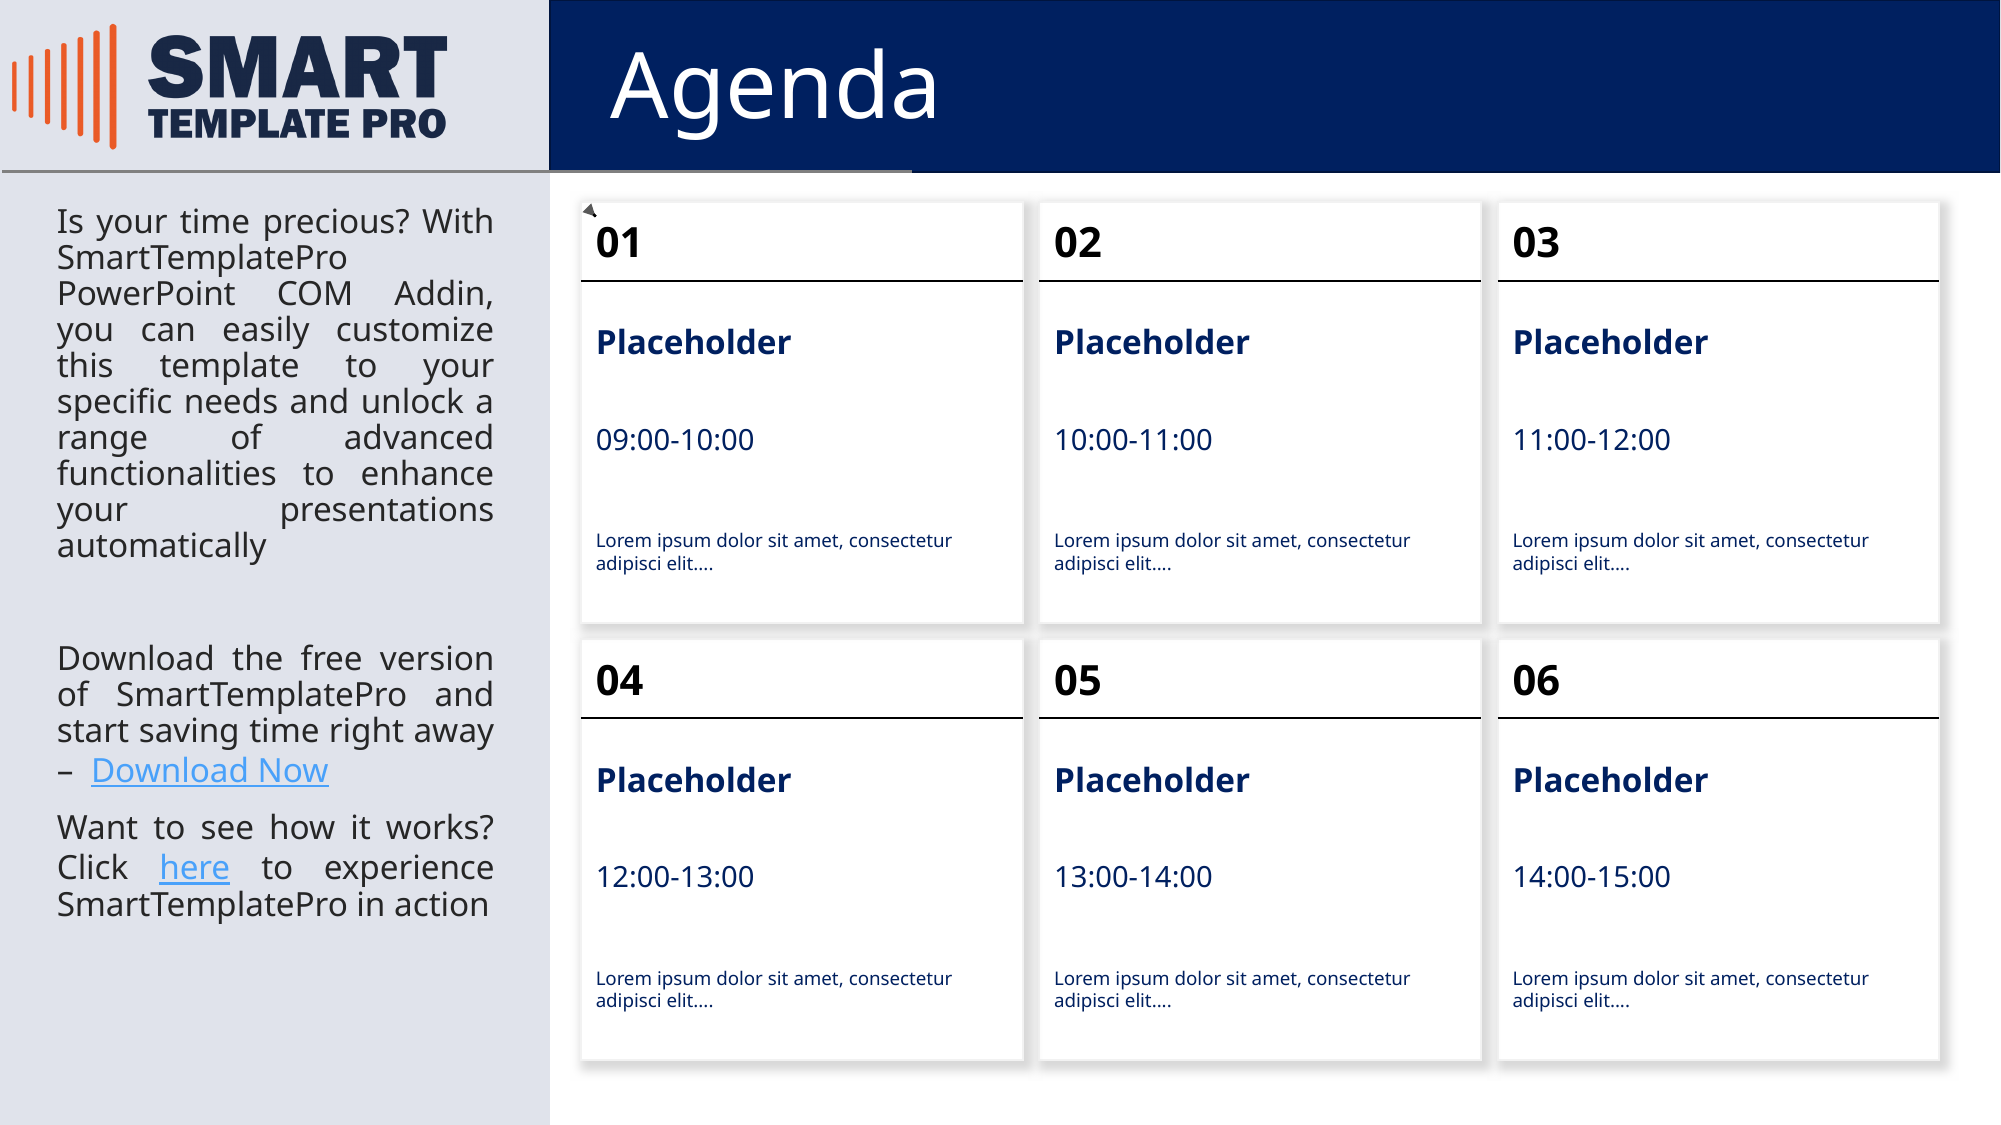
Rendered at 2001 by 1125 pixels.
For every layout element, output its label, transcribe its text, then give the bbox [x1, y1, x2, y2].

text_box Is your time precious? With SmartTemplatePro PowerPoint COM Addin, you can easily customize this template to your specific needs and unlock a range of advanced functionalities to enhance your presentations automatically Download the free version of SmartTemplatePro and start saving time right away – Download Now Want to see how it works? Click here to experience SmartTemplatePro in action [41, 197, 510, 1065]
picture [0, 13, 459, 158]
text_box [562, 183, 1959, 1080]
text_box Agenda [595, 4, 1999, 165]
